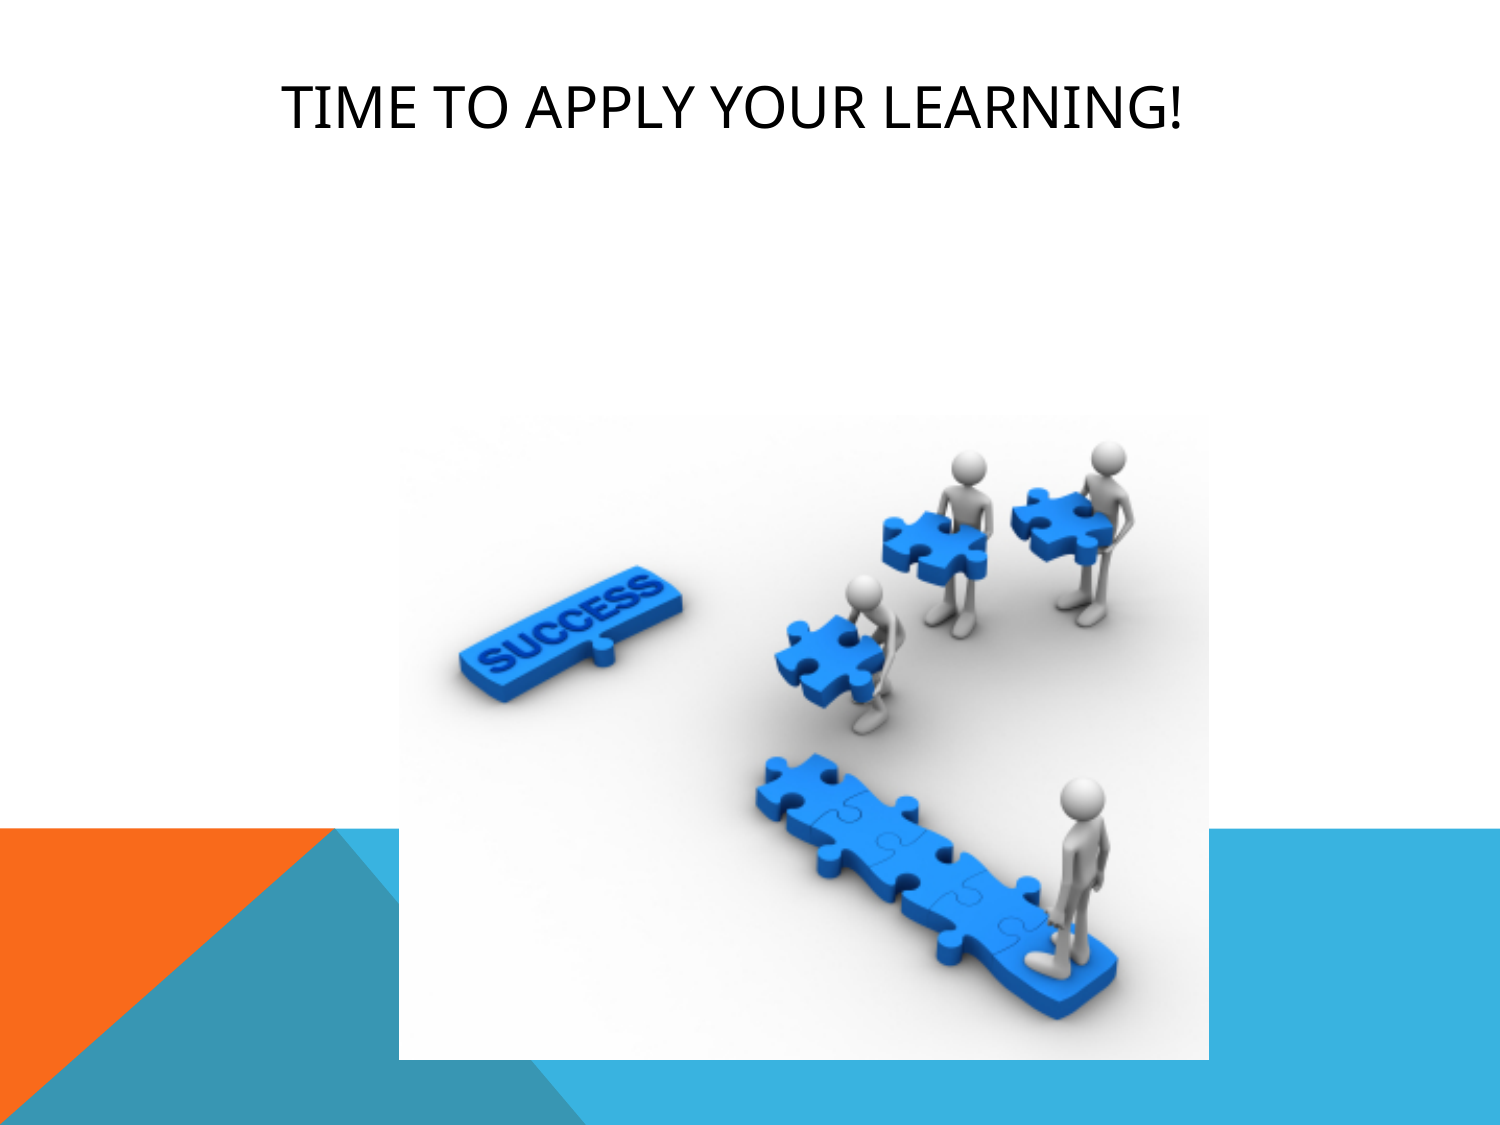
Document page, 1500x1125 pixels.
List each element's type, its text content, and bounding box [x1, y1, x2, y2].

picture [399, 415, 1209, 1060]
title Time to Apply Your Learning! [266, 59, 1500, 150]
